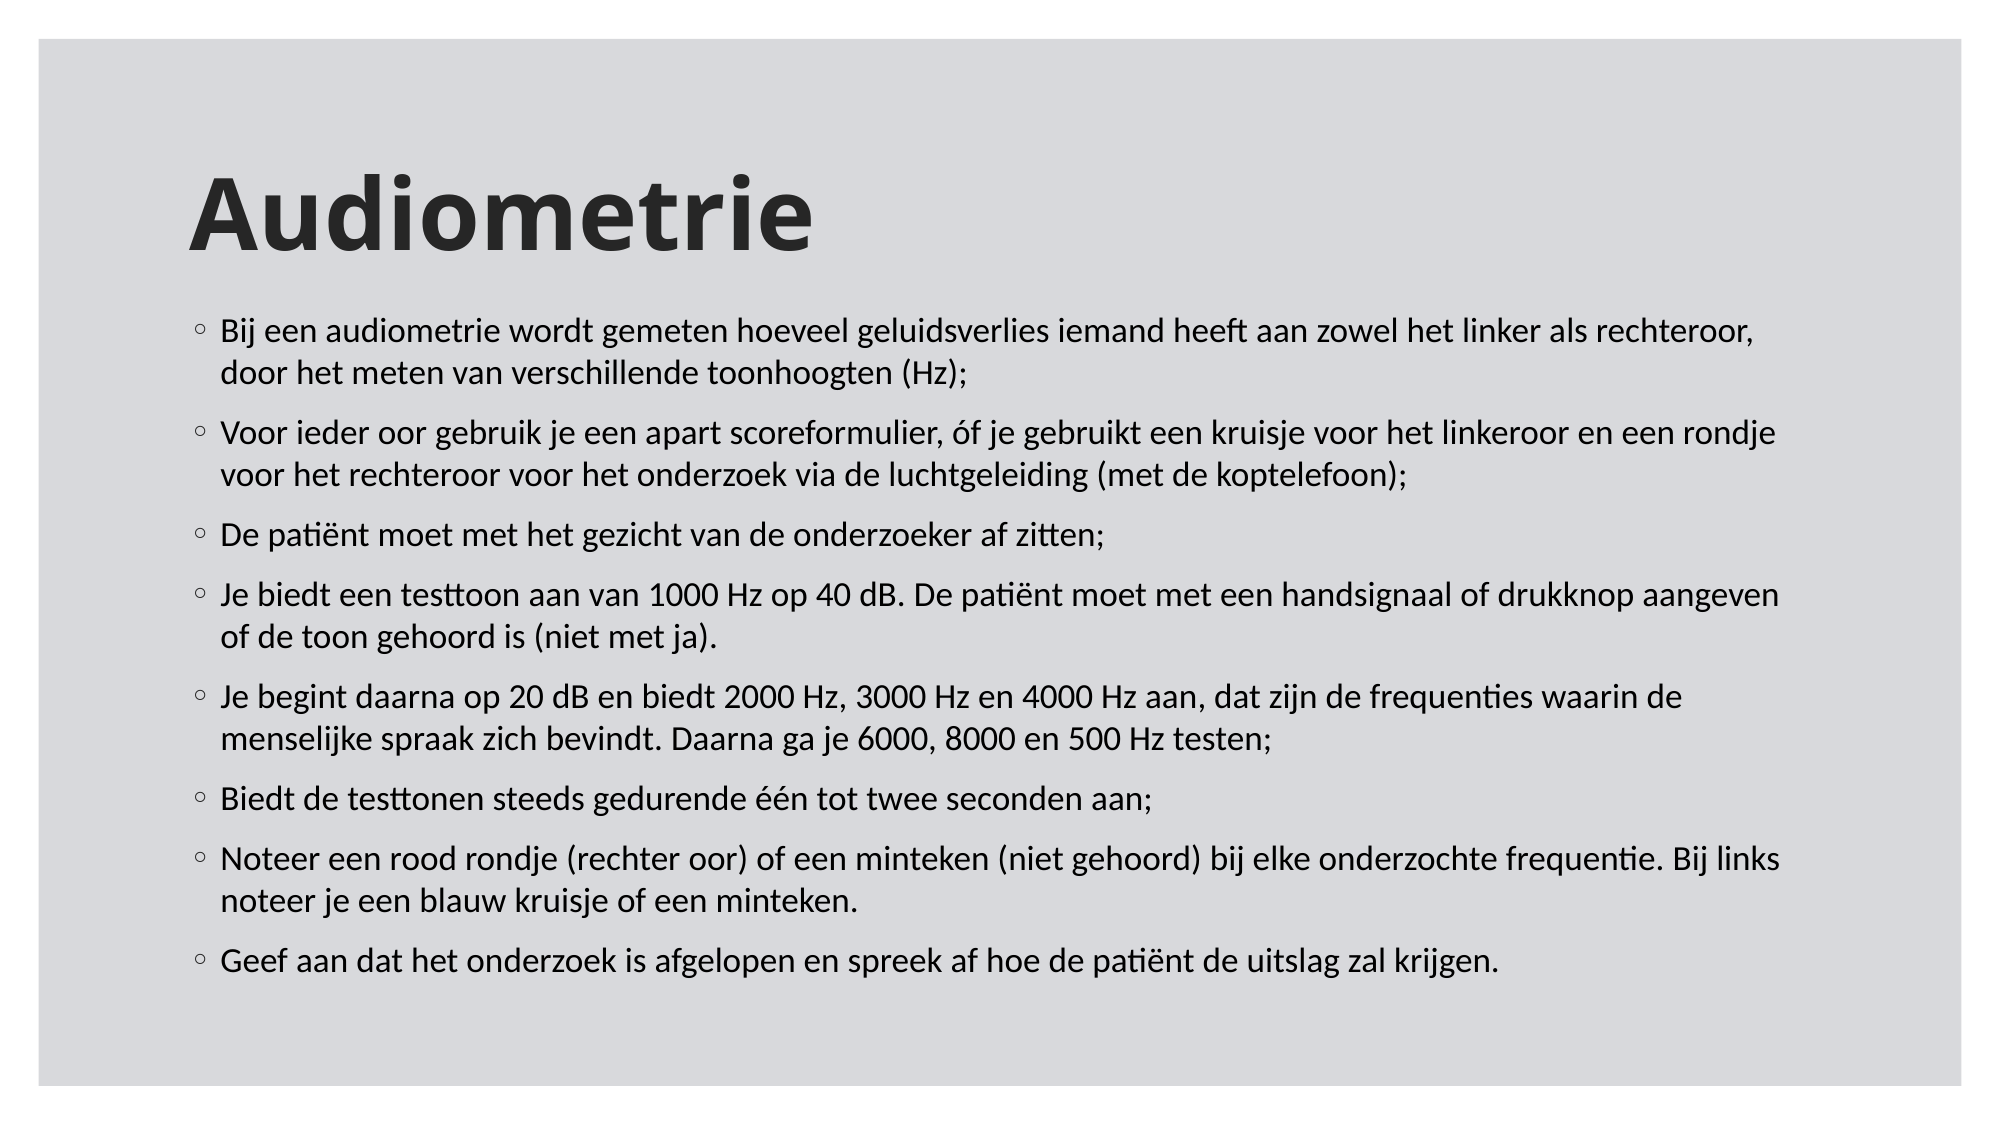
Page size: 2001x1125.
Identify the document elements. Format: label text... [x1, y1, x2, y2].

title Audiometrie [174, 105, 1825, 299]
list Bij een audiometrie wordt gemeten hoeveel geluidsverlies iemand heeft aan zowel het linker als rechteroor, door het meten van verschillende toonhoogten (Hz); Voor ieder oor gebruik je een apart scoreformulier, óf je gebruikt een kruisje voor het linkeroor en een rondje voor het rechteroor voor het onderzoek via de luchtgeleiding (met de koptelefoon); De patiënt moet met het gezicht van de onderzoeker af zitten; Je biedt een testtoon aan van 1000 Hz op 40 dB. De patiënt moet met een handsignaal of drukknop aangeven of de toon gehoord is (niet met ja). Je begint daarna op 20 dB en biedt 2000 Hz, 3000 Hz en 4000 Hz aan, dat zijn de frequenties waarin de menselijke spraak zich bevindt. Daarna ga je 6000, 8000 en 500 Hz testen; Biedt de testtonen steeds gedurende één tot twee seconden aan; Noteer een rood rondje (rechter oor) of een minteken (niet gehoord) bij elke onderzochte frequentie. Bij links noteer je een blauw kruisje of een minteken. Geef aan dat het onderzoek is afgelopen en spreek af hoe de patiënt de uitslag zal krijgen. [174, 299, 1825, 990]
